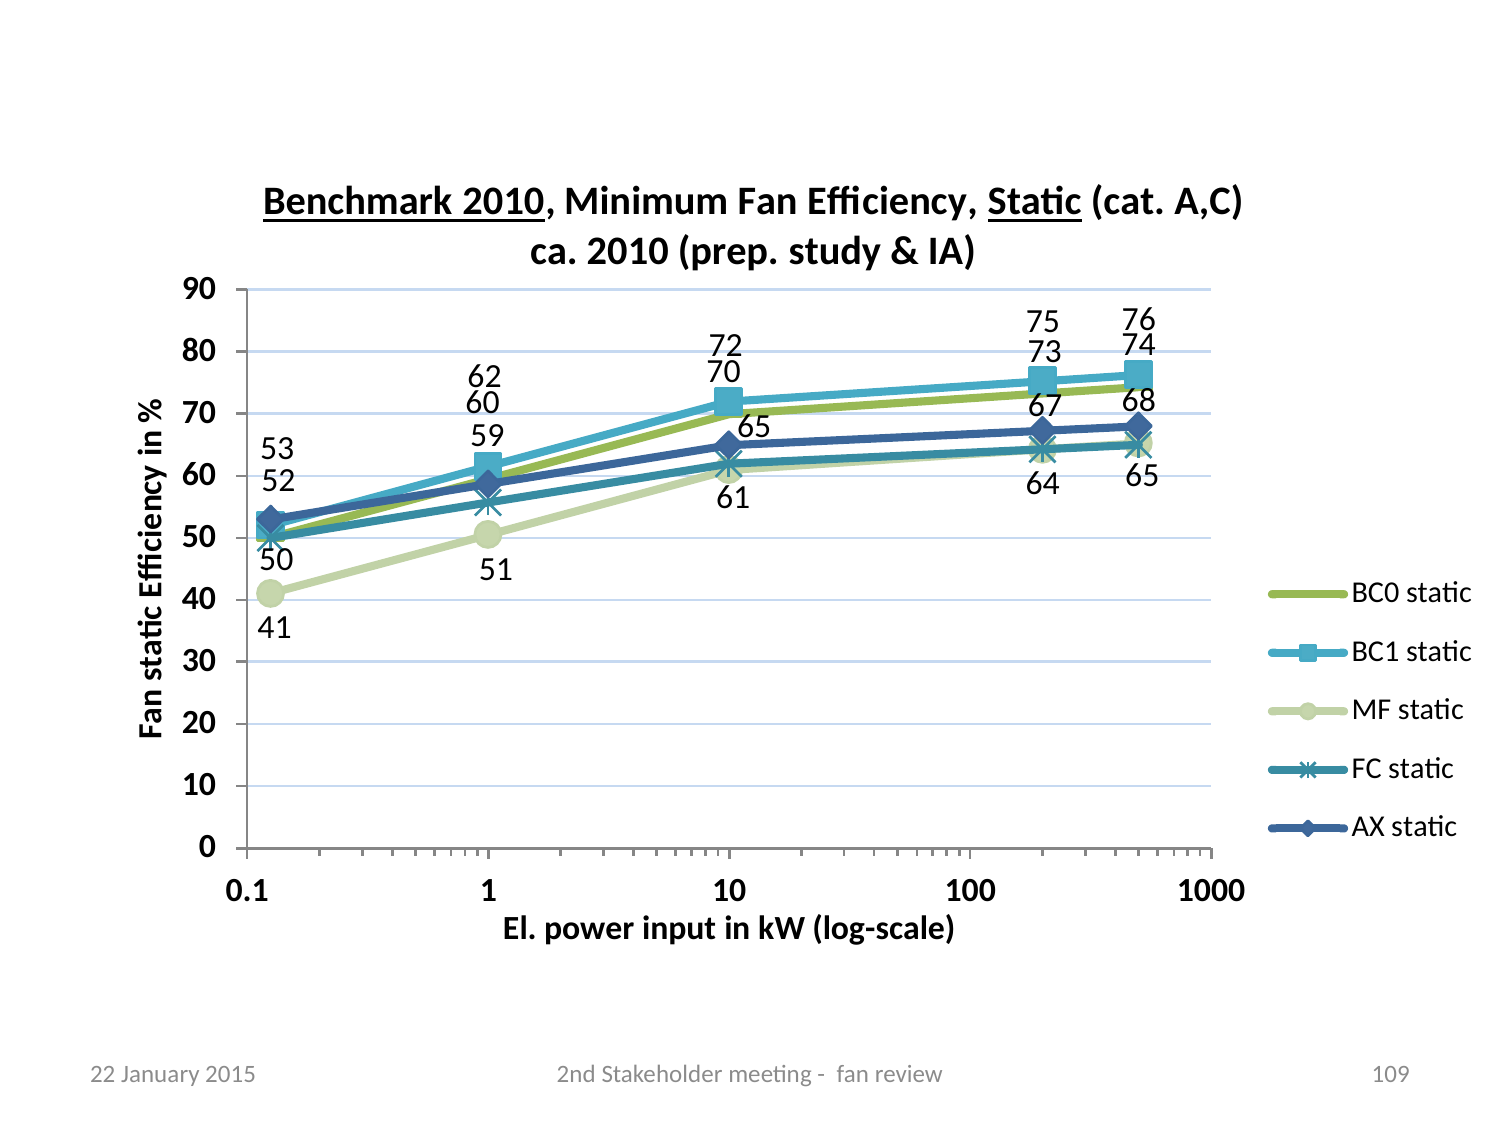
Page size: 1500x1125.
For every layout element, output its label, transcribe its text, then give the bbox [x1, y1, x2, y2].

slide_number 109 [1074, 1042, 1425, 1103]
picture [5, 147, 1500, 954]
footer 2nd Stakeholder meeting - fan review [512, 1042, 988, 1103]
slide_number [75, 1042, 425, 1103]
